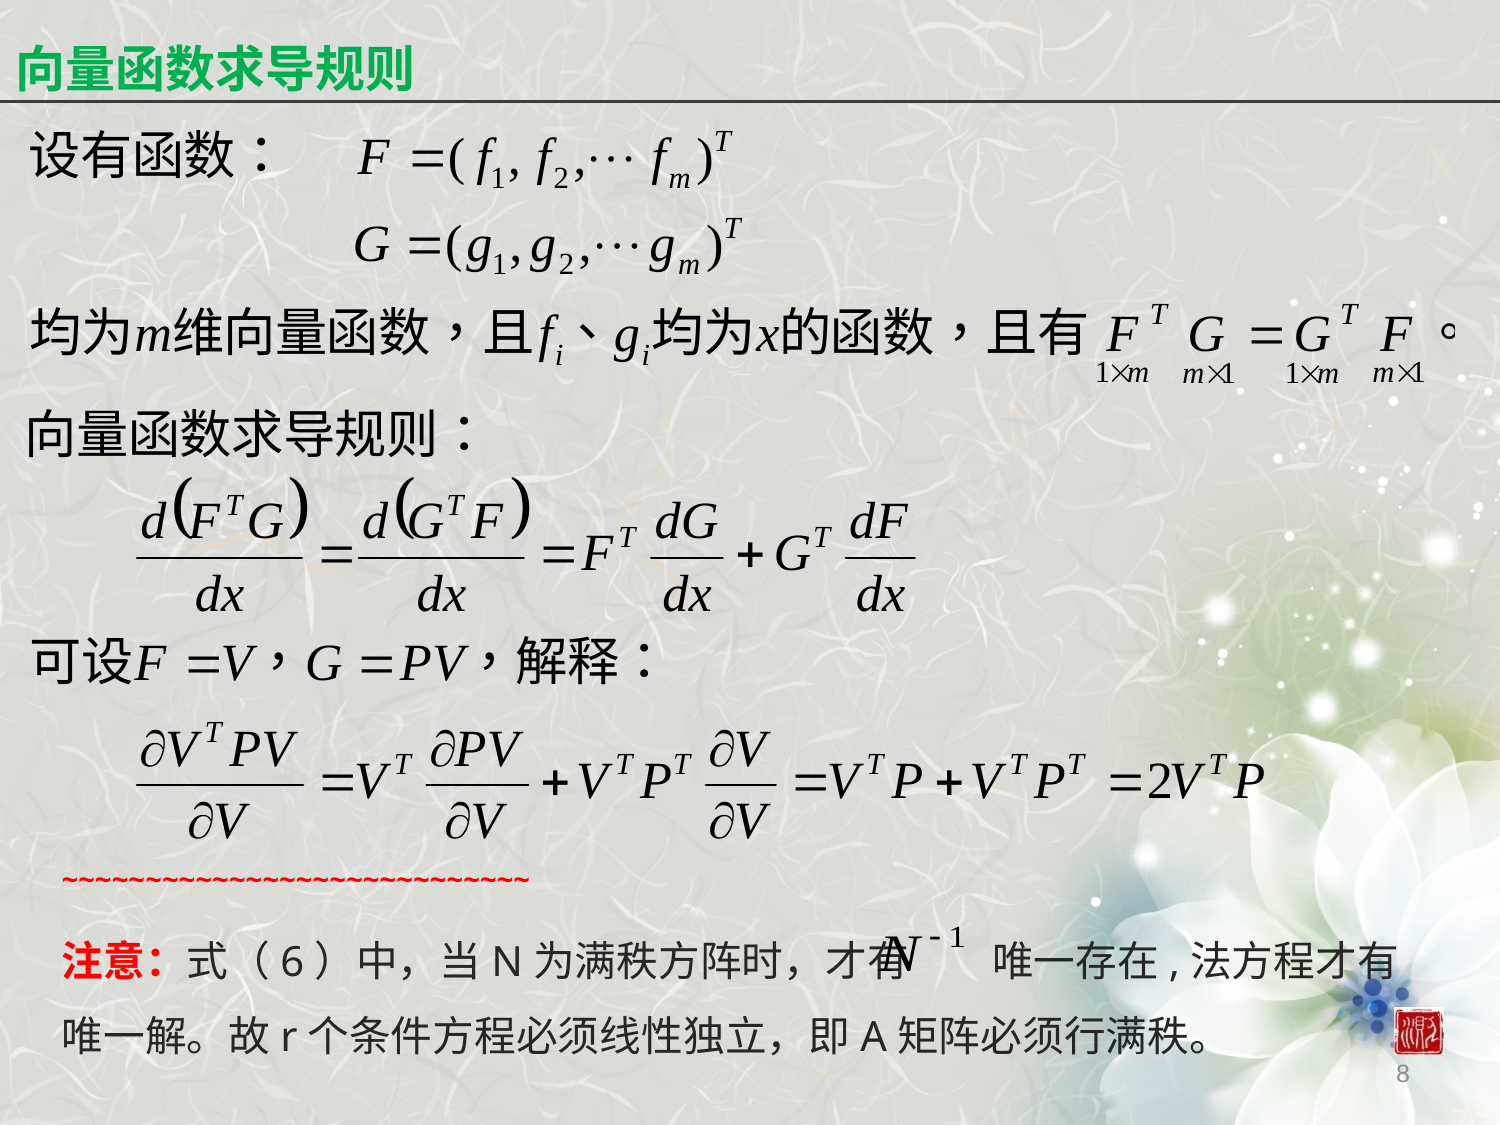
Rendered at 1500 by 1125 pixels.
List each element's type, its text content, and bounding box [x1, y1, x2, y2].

slide_number 8 [1074, 1042, 1425, 1103]
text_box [23, 116, 1455, 851]
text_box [866, 913, 974, 985]
list 向量函数求导规则 [0, 0, 1500, 1125]
text_box 注意：式（6）中，当N为满秩方阵时，才有 唯一存在,法方程才有唯一解。故r个条件方程必须线性独立，即A矩阵必须行满秩。 [46, 902, 1442, 1068]
text_box ~~~~~~~~~~~~~~~~~~~~~~~~~~~~ [46, 860, 1290, 904]
picture [1394, 1007, 1444, 1055]
